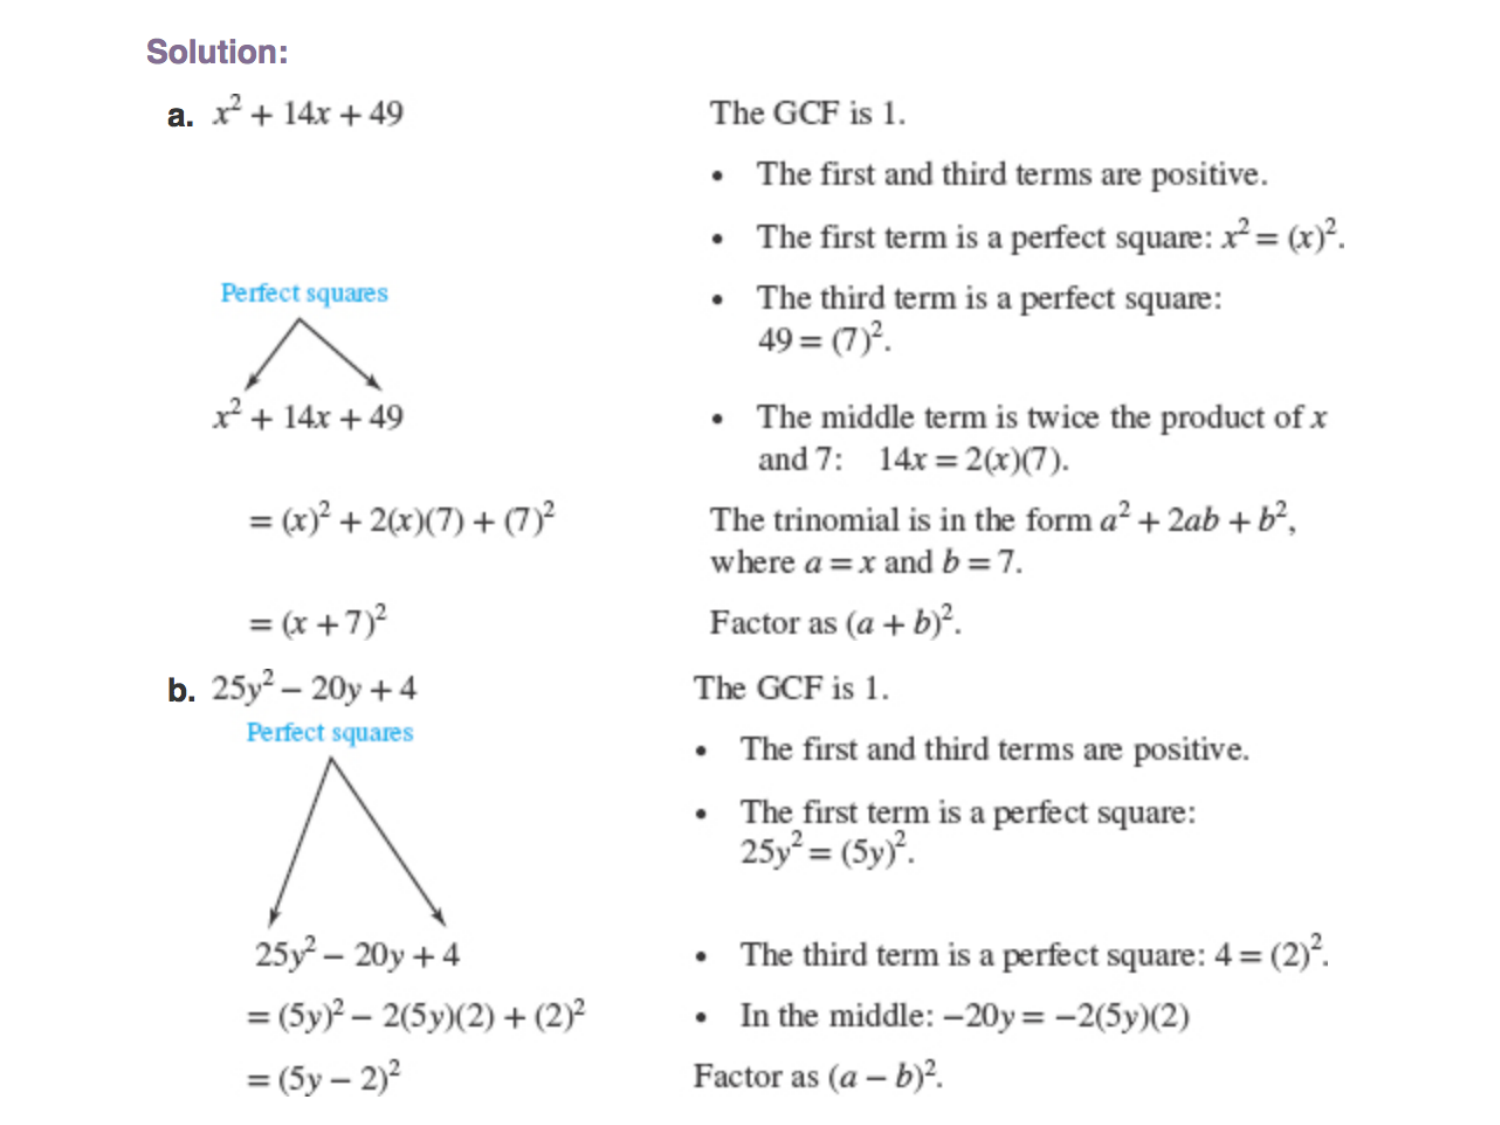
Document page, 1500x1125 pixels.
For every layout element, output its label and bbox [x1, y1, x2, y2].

list [0, 26, 1500, 1107]
